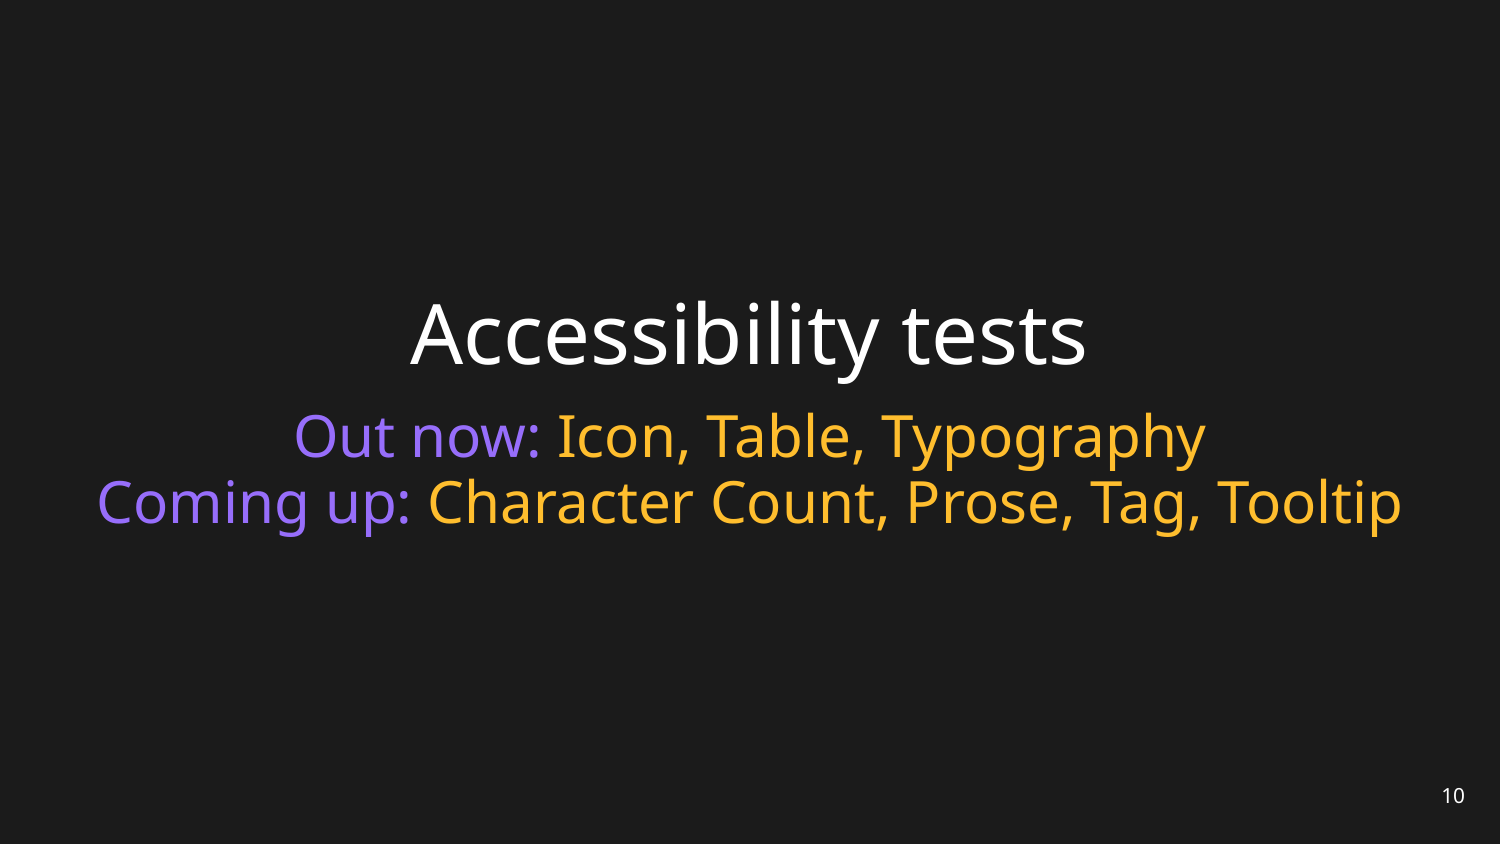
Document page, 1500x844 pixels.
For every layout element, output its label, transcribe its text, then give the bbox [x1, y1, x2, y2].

slide_number 10 [1389, 764, 1480, 830]
title Accessibility tests Out now: Icon, Table, Typography Coming up: Character Count, Prose, Tag, Tooltip [51, 72, 1449, 753]
